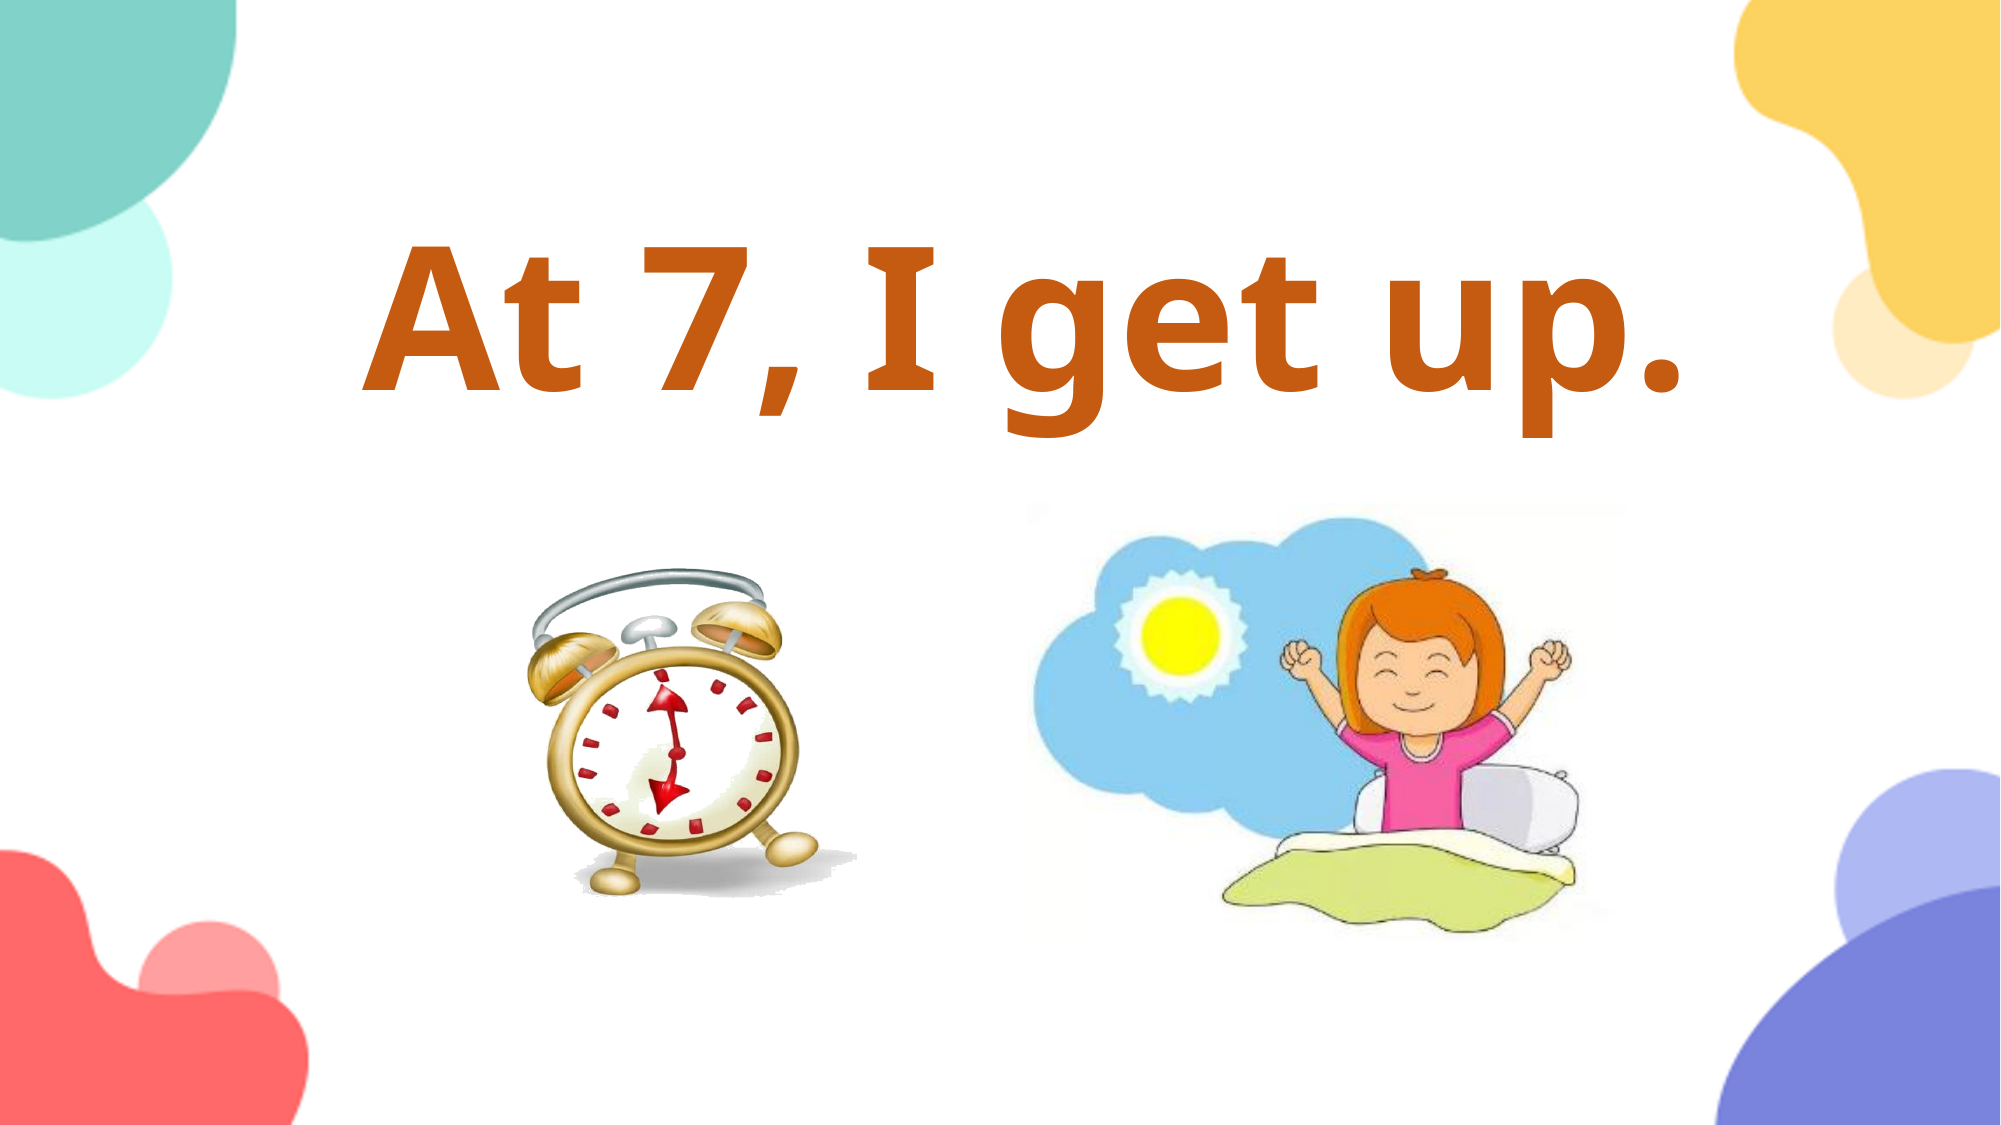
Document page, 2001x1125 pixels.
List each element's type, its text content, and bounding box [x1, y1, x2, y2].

picture [0, 0, 2001, 1125]
text_box At 7, I get up. [337, 183, 1717, 439]
